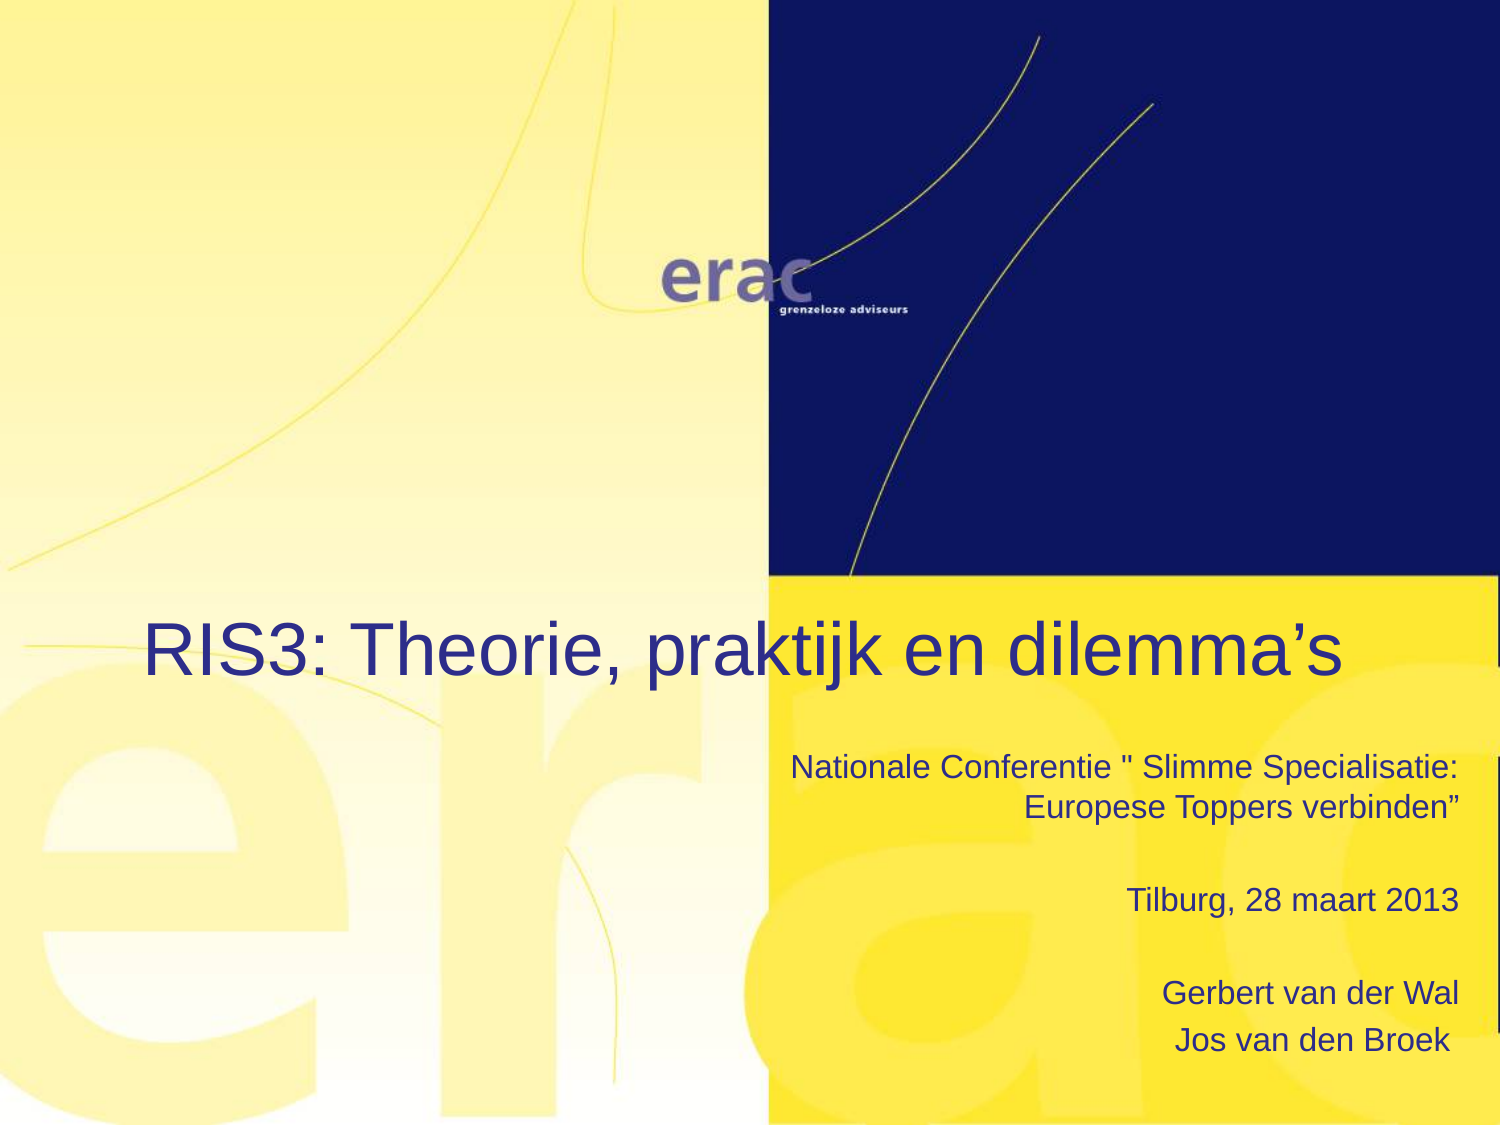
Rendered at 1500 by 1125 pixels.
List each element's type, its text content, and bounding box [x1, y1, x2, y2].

title RIS3: Theorie, praktijk en dilemma’s [24, 562, 1463, 729]
subtitle Nationale Conferentie " Slimme Specialisatie: Europese Toppers verbinden” Tilburg, 28 maart 2013 Gerbert van der Wal Jos van den Broek [725, 737, 1475, 1050]
picture [0, 0, 1500, 1125]
